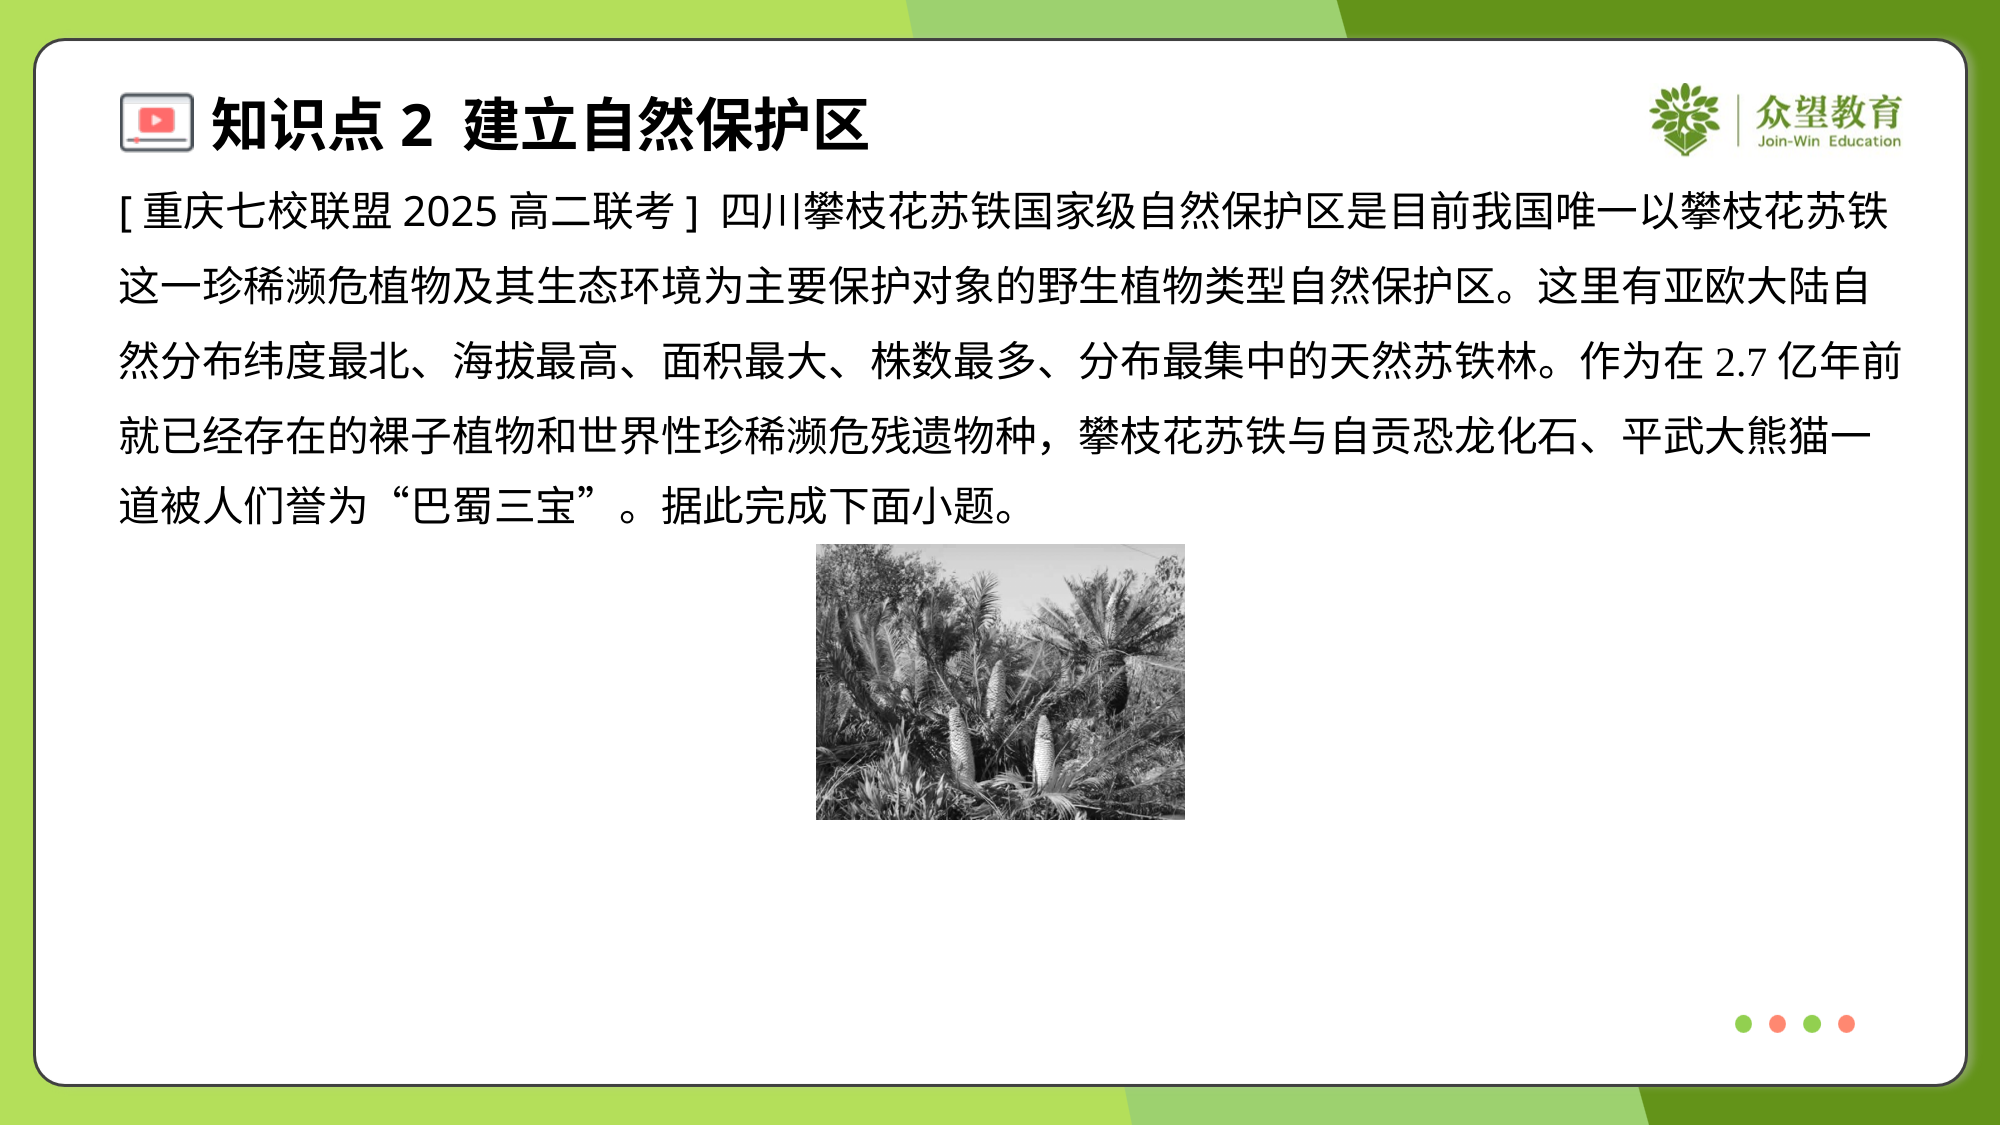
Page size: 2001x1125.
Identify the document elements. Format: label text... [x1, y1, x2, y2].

text_box [重庆七校联盟2025高二联考] 四川攀枝花苏铁国家级自然保护区是目前我国唯一以攀枝花苏铁 这一珍稀濒危植物及其生态环境为主要保护对象的野生植物类型自然保护区。这里有亚欧大陆自 然分布纬度最北、海拔最高、面积最大、株数最多、分布最集中的天然苏铁林。作为在2.7亿年前 就已经存在的裸子植物和世界性珍稀濒危残遗物种，攀枝花苏铁与自贡恐龙化石、平武大熊猫一 道被人们誉为“巴蜀三宝”。据此完成下面小题。 [118, 159, 1883, 523]
picture [0, 0, 2000, 1125]
